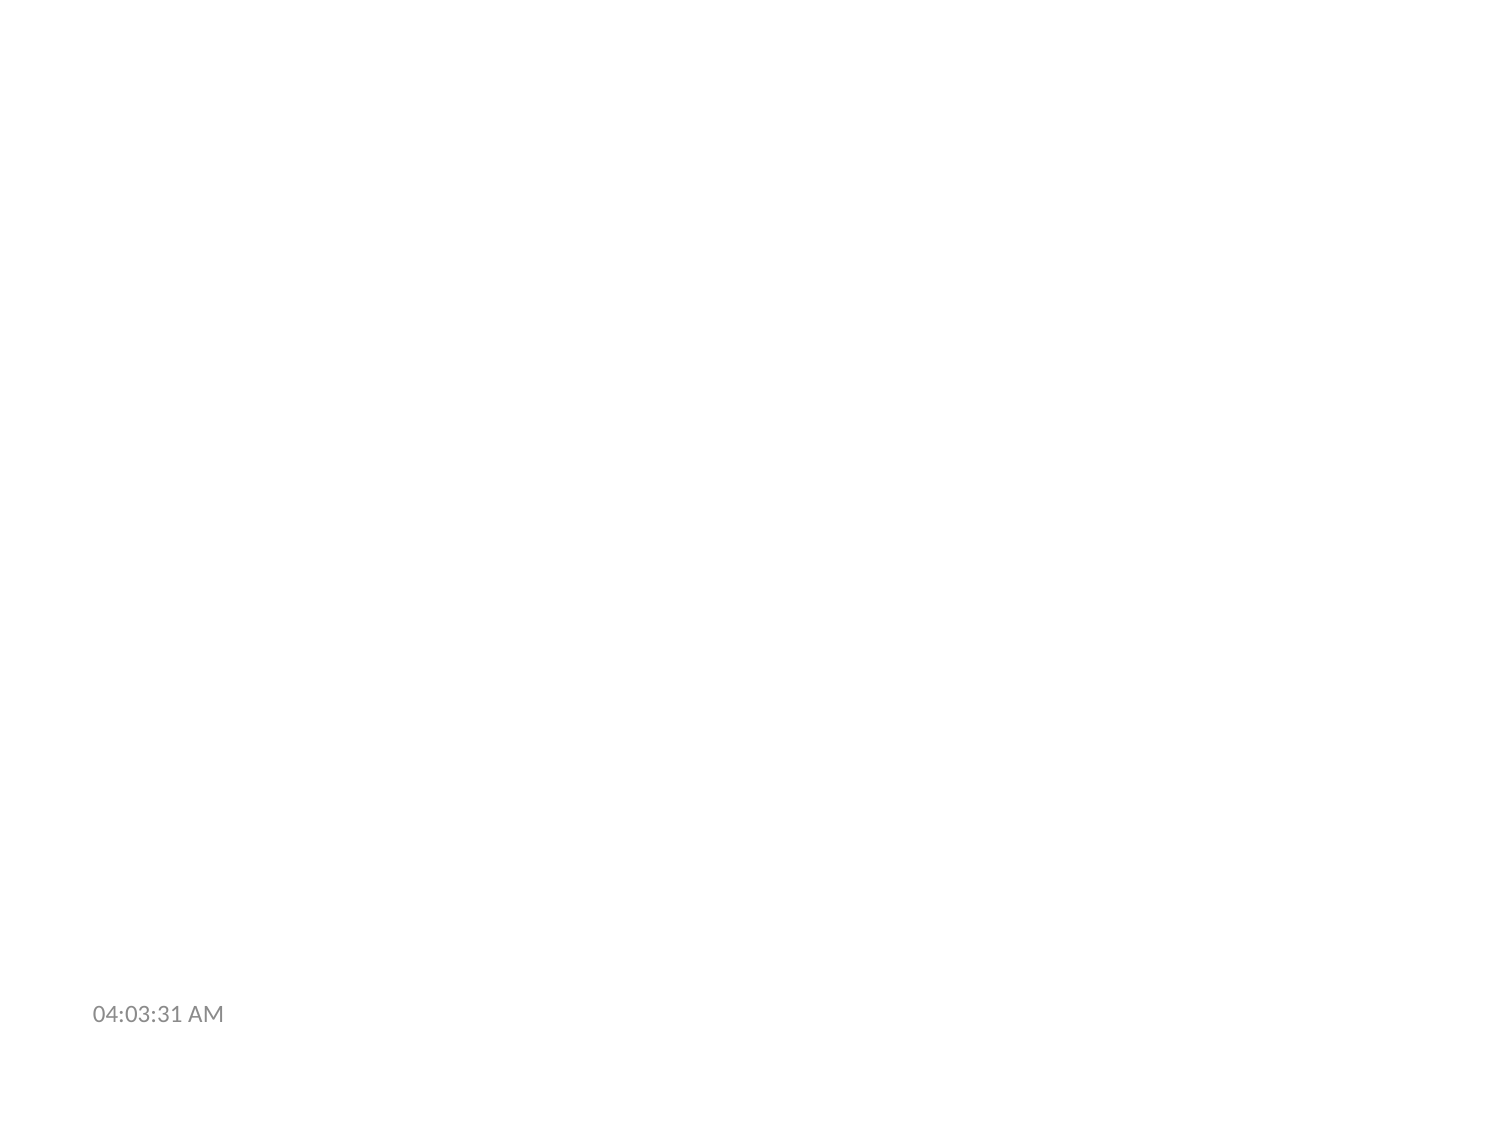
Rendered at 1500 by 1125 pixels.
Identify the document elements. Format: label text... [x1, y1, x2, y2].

text_box 3:35:09 PM [77, 982, 428, 1043]
